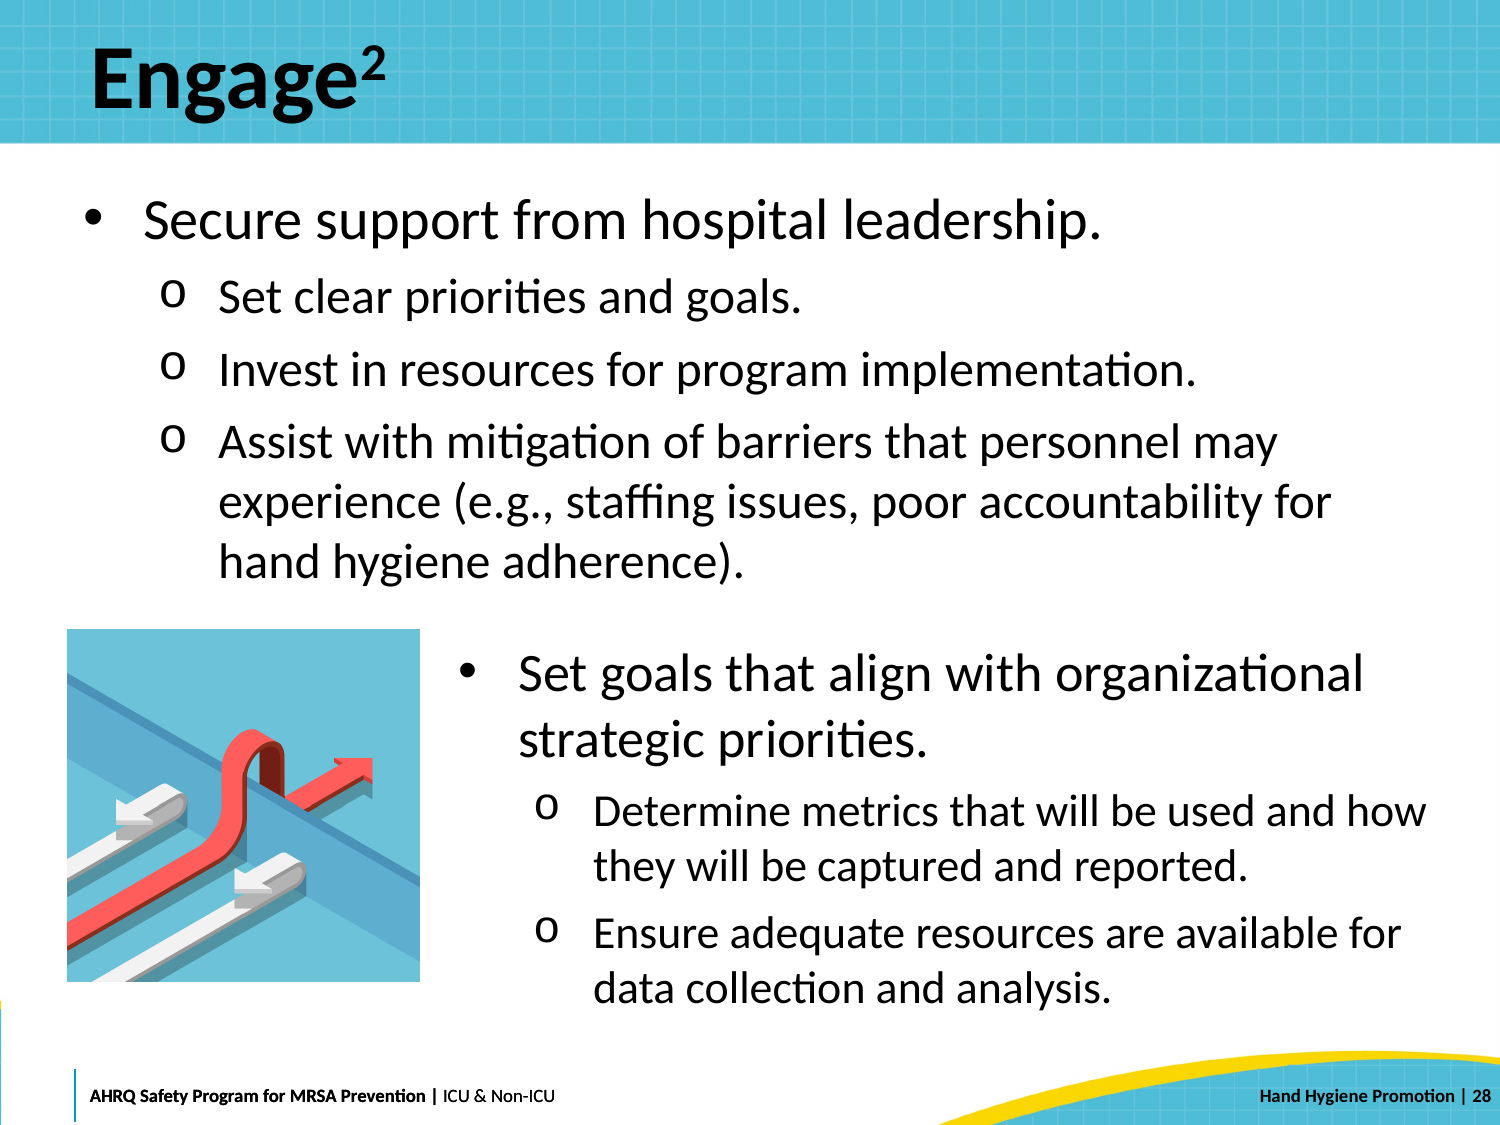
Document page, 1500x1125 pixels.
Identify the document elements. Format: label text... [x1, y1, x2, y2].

title Engage2 [75, 0, 1425, 150]
list Set goals that align with organizational strategic priorities. Determine metrics that will be used and how they will be captured and reported. Ensure adequate resources are available for data collection and analysis. [443, 630, 1459, 1103]
list Secure support from hospital leadership. Set clear priorities and goals. Invest in resources for program implementation. Assist with mitigation of barriers that personnel may experience (e.g., staffing issues, poor accountability for hand hygiene adherence). [68, 173, 1431, 617]
picture [0, 0, 1500, 1125]
slide_number | 28 [1455, 1065, 1500, 1125]
